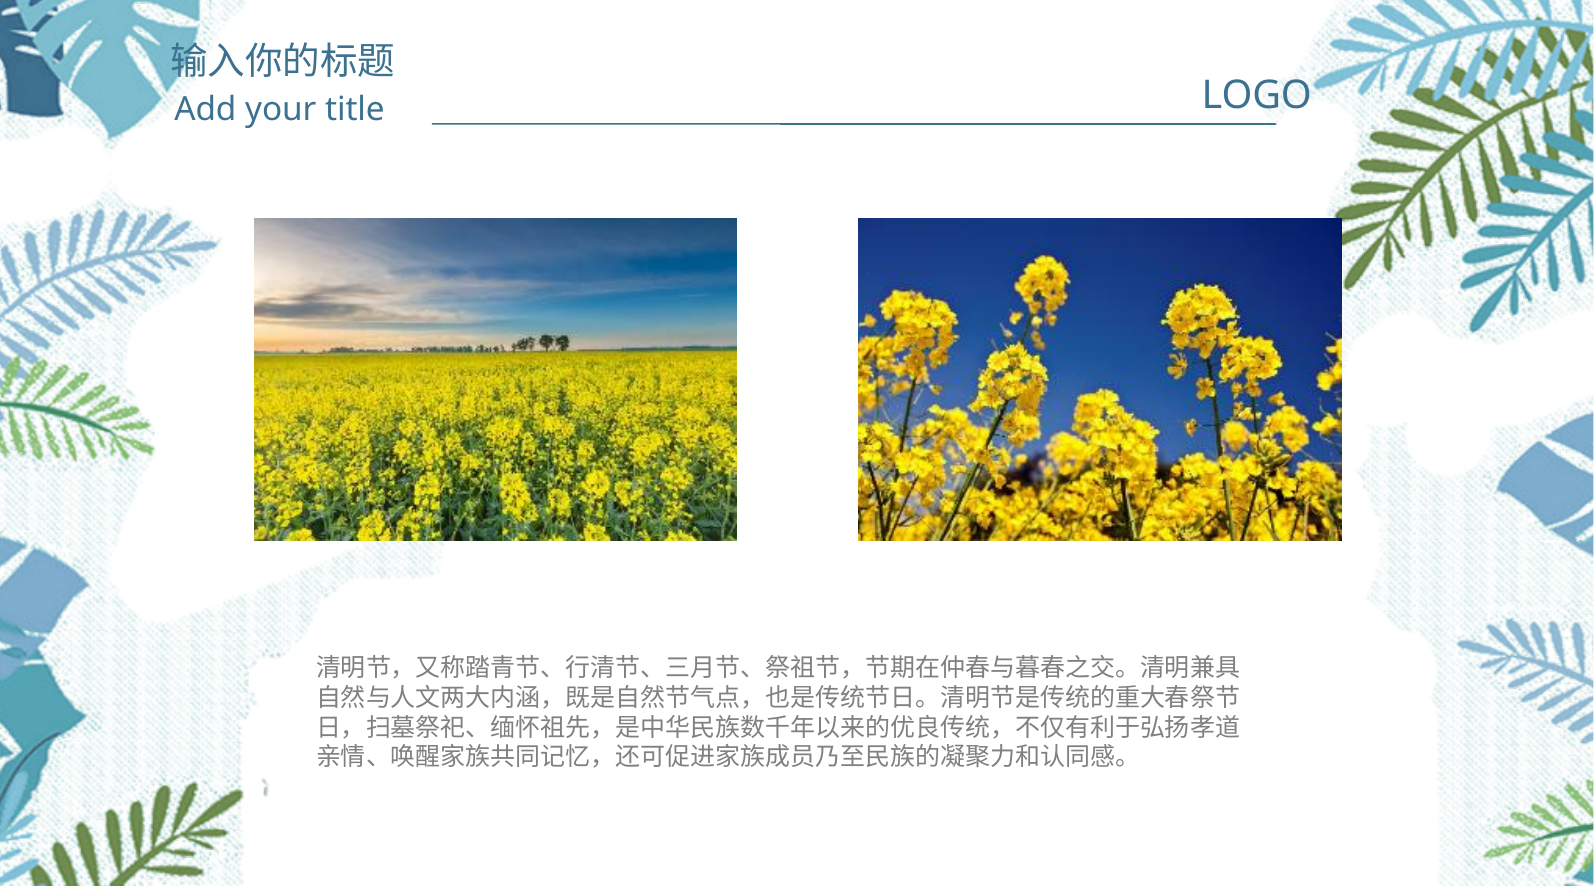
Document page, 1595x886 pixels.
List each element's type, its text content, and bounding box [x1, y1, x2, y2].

picture [0, 0, 1594, 886]
text_box 清明节，又称踏青节、行清节、三月节、祭祖节，节期在仲春与暮春之交。清明兼具自然与人文两大内涵，既是自然节气点，也是传统节日。清明节是传统的重大春祭节日，扫墓祭祀、缅怀祖先，是中华民族数千年以来的优良传统，不仅有利于弘扬孝道亲情、唤醒家族共同记忆，还可促进家族成员乃至民族的凝聚力和认同感。 [301, 643, 1258, 779]
